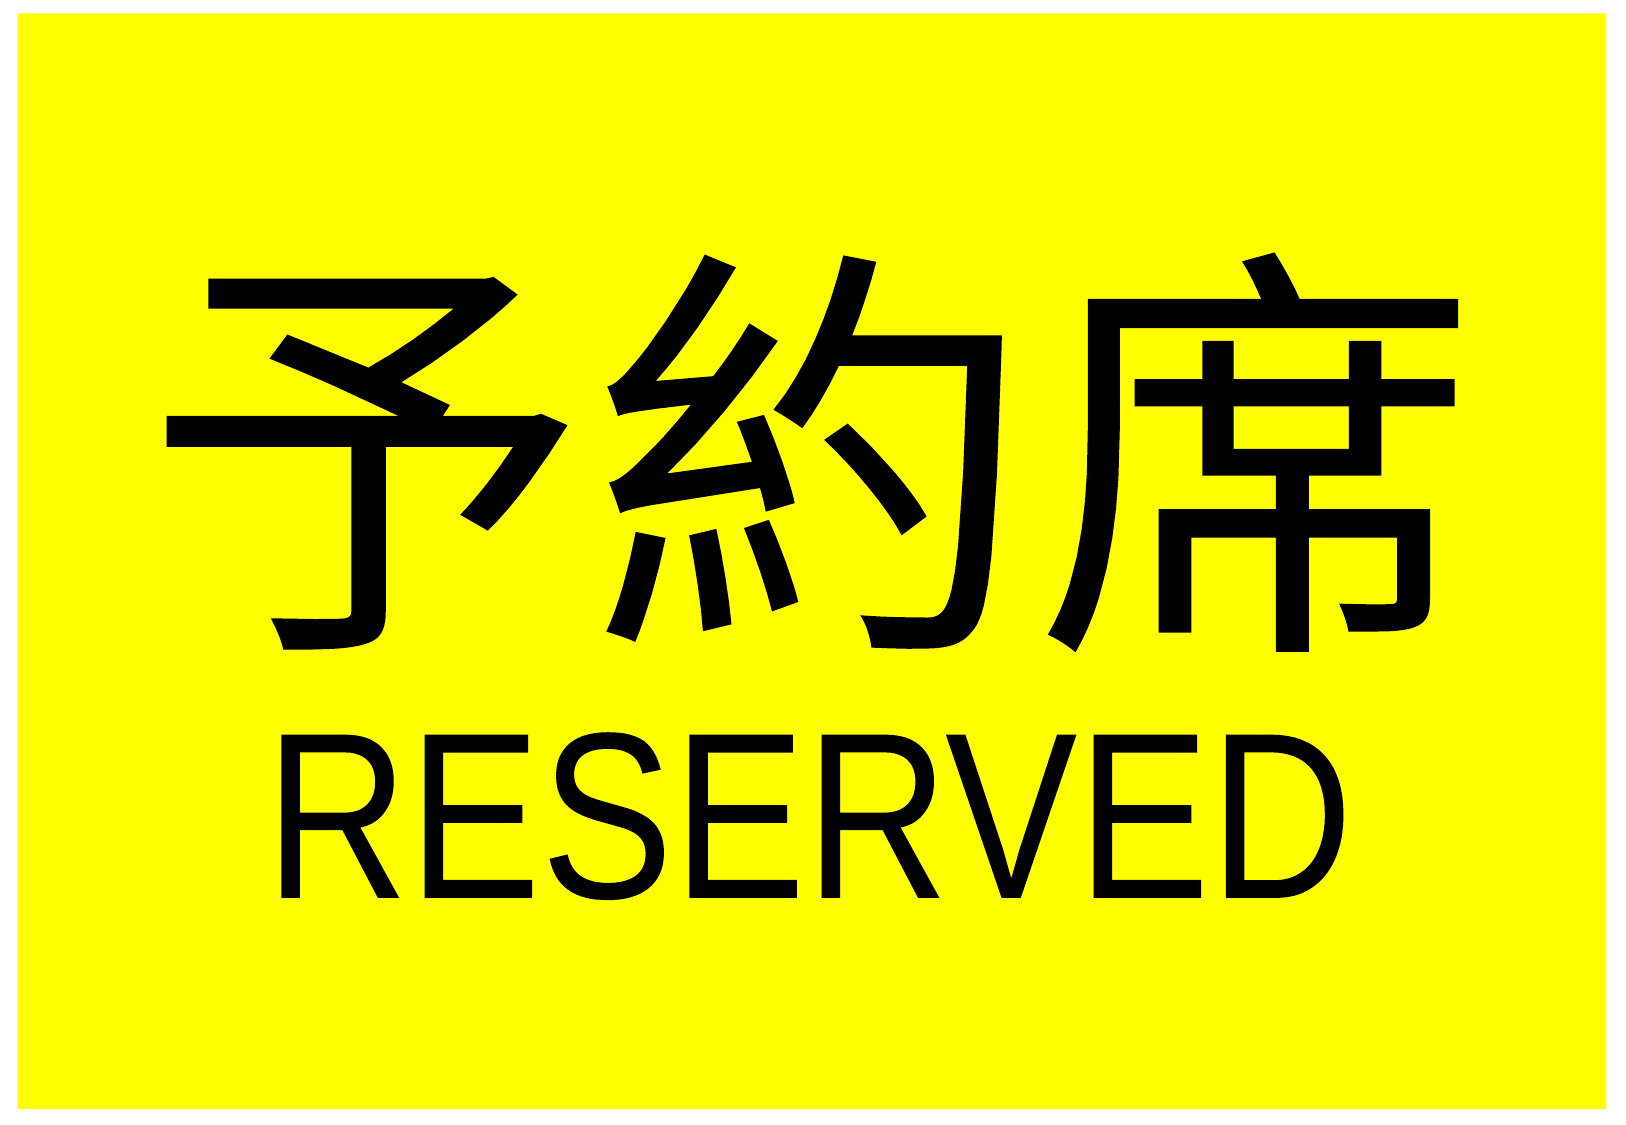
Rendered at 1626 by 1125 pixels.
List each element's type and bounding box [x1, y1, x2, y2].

text_box [16, 11, 1608, 1111]
